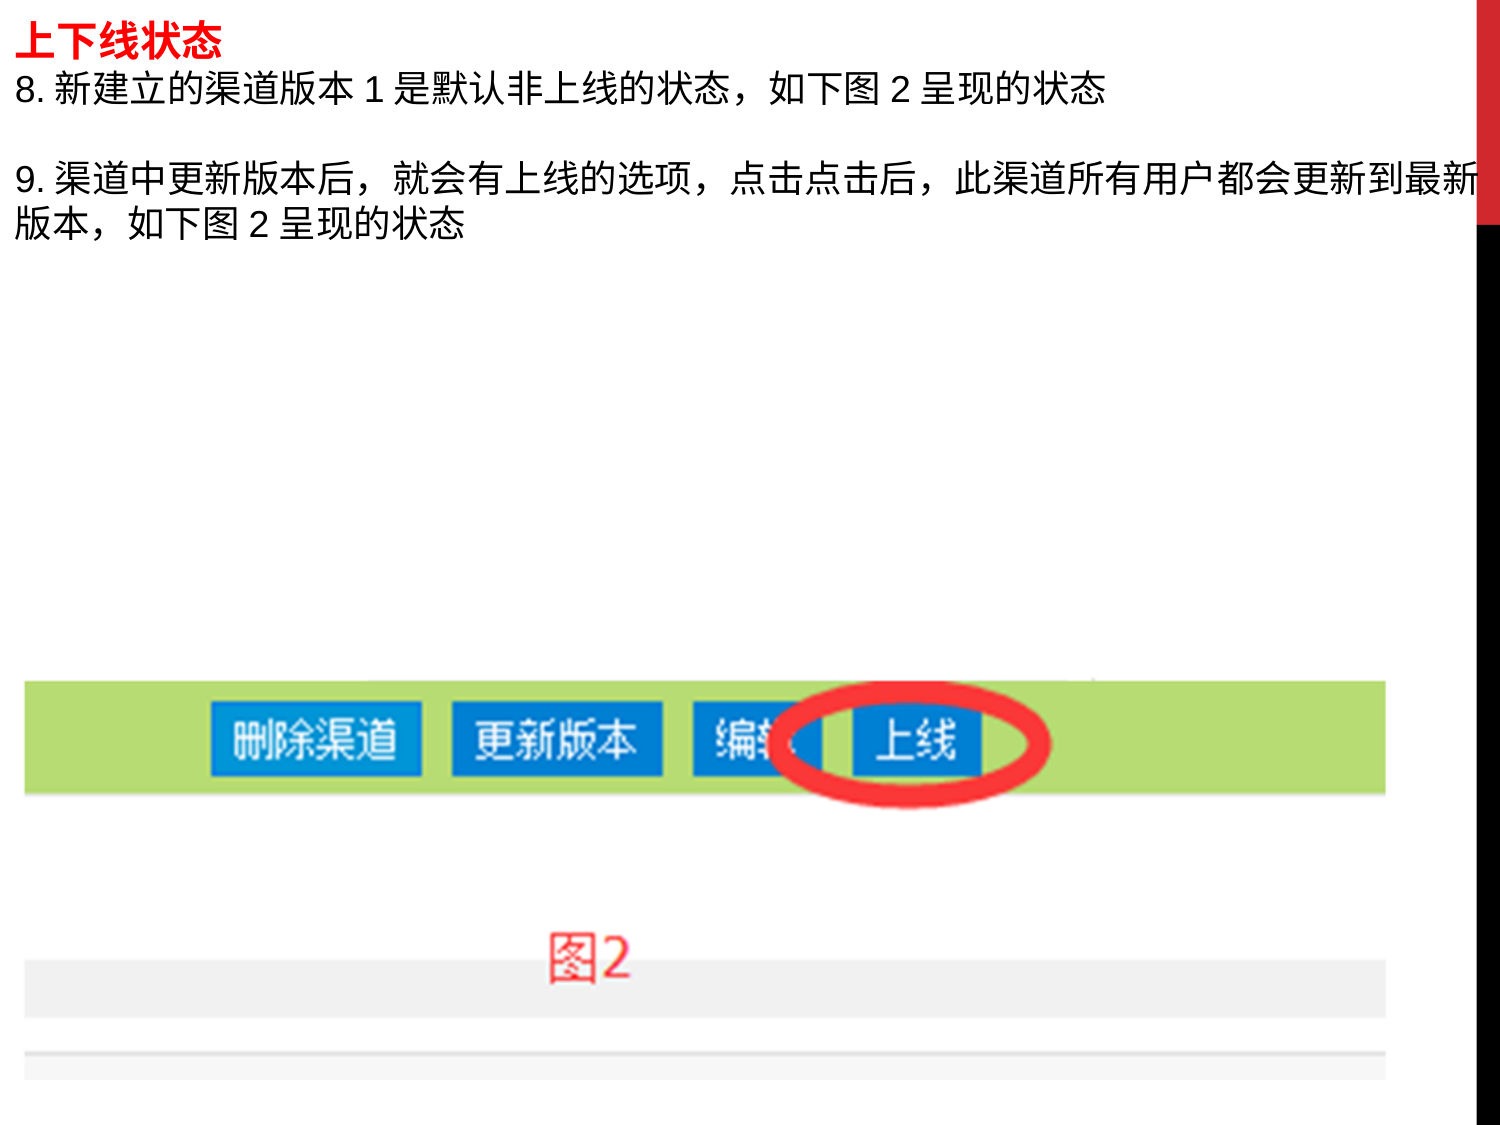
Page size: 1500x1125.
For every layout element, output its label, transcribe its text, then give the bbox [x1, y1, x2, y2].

picture [5, 658, 1406, 1081]
text_box 上下线状态 8.新建立的渠道版本1是默认非上线的状态，如下图2呈现的状态 9.渠道中更新版本后，就会有上线的选项，点击点击后，此渠道所有用户都会更新到最新版本，如下图2呈现的状态 [0, 7, 1500, 253]
